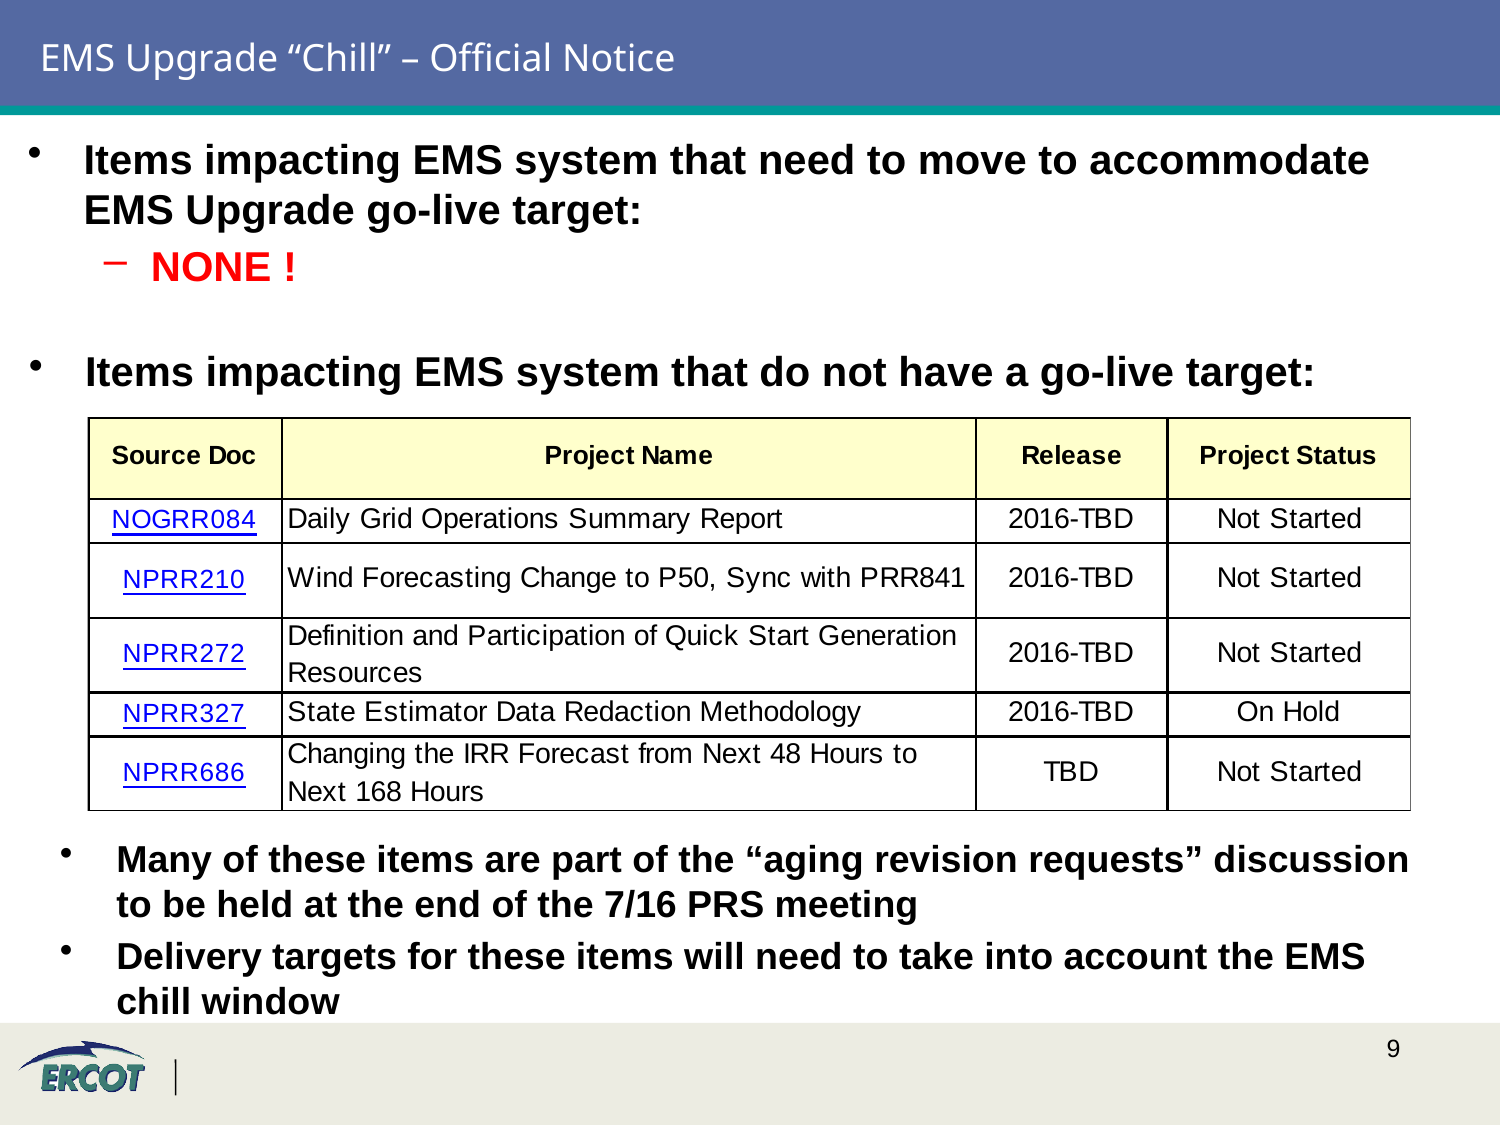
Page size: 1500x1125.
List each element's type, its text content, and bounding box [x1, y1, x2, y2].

picture [87, 416, 1413, 813]
title EMS Upgrade “Chill” – Official Notice [24, 0, 1175, 113]
text_box Items impacting EMS system that need to move to accommodate EMS Upgrade go-live target: [12, 124, 1412, 188]
text_box Many of these items are part of the “aging revision requests” discussion to be held at the end of the 7/16 PRS meeting Delivery targets for these items will need to take into account the EMS chill window [44, 827, 1463, 1025]
list Items impacting EMS system that do not have a go-live target: [13, 337, 1413, 400]
text_box NONE ! [13, 232, 477, 308]
picture [10, 1031, 151, 1111]
